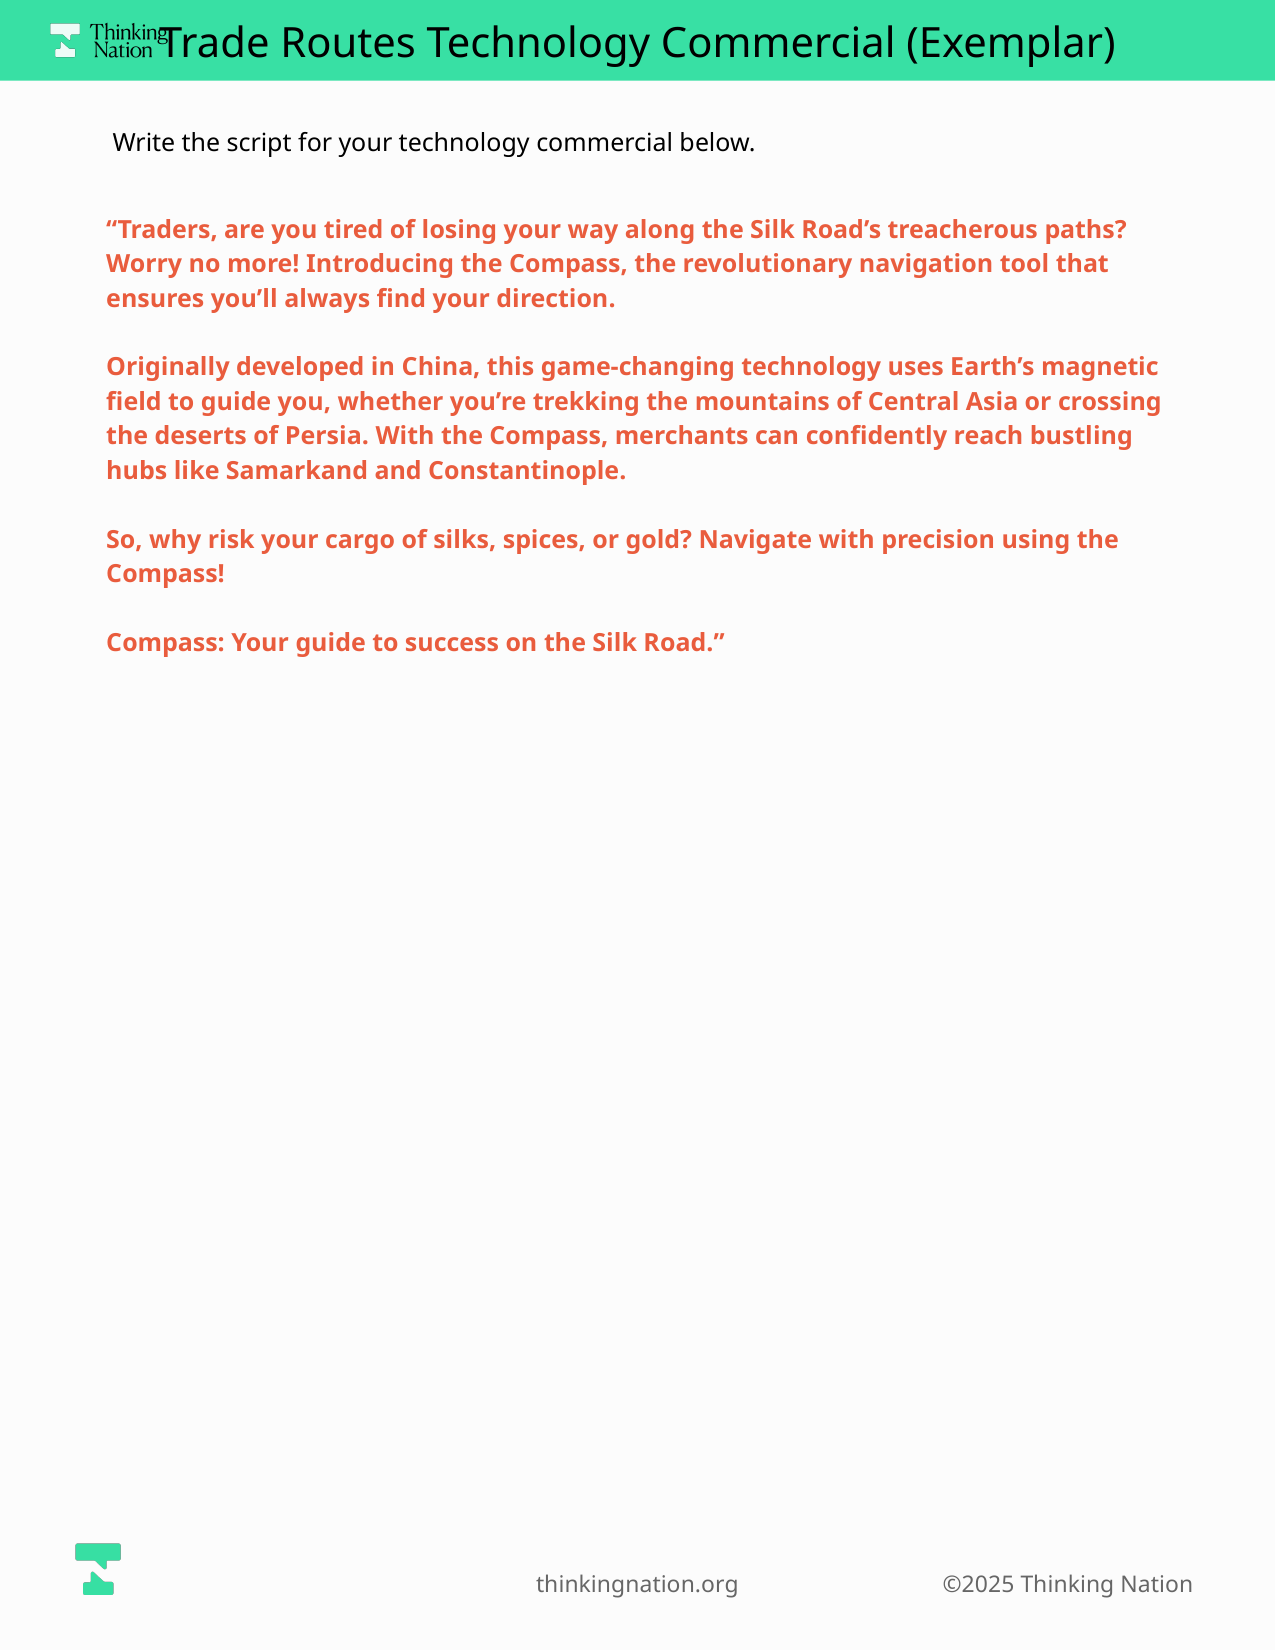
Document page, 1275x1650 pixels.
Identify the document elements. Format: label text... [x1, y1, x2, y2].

picture [62, 1533, 134, 1605]
text_box thinkingnation.org [486, 1553, 789, 1605]
text_box ©2025 Thinking Nation [907, 1553, 1210, 1605]
text_box Write the script for your technology commercial below. [97, 107, 1178, 172]
text_box “Traders, are you tired of losing your way along the Silk Road’s treacherous paths? Worry no more! Introducing the Compass, the revolutionary navigation tool that ensures you’ll always find your direction. Originally developed in China, this game-changing technology uses Earth’s magnetic field to guide you, whether you’re trekking the mountains of Central Asia or crossing the deserts of Persia. With the Compass, merchants can confidently reach bustling hubs like Samarkand and Constantinople. So, why risk your cargo of silks, spices, or gold? Navigate with precision using the Compass! Compass: Your guide to success on the Silk Road.” [91, 193, 1199, 1477]
text_box Trade Routes Technology Commercial (Exemplar) [0, 0, 1275, 81]
picture [36, 12, 172, 69]
